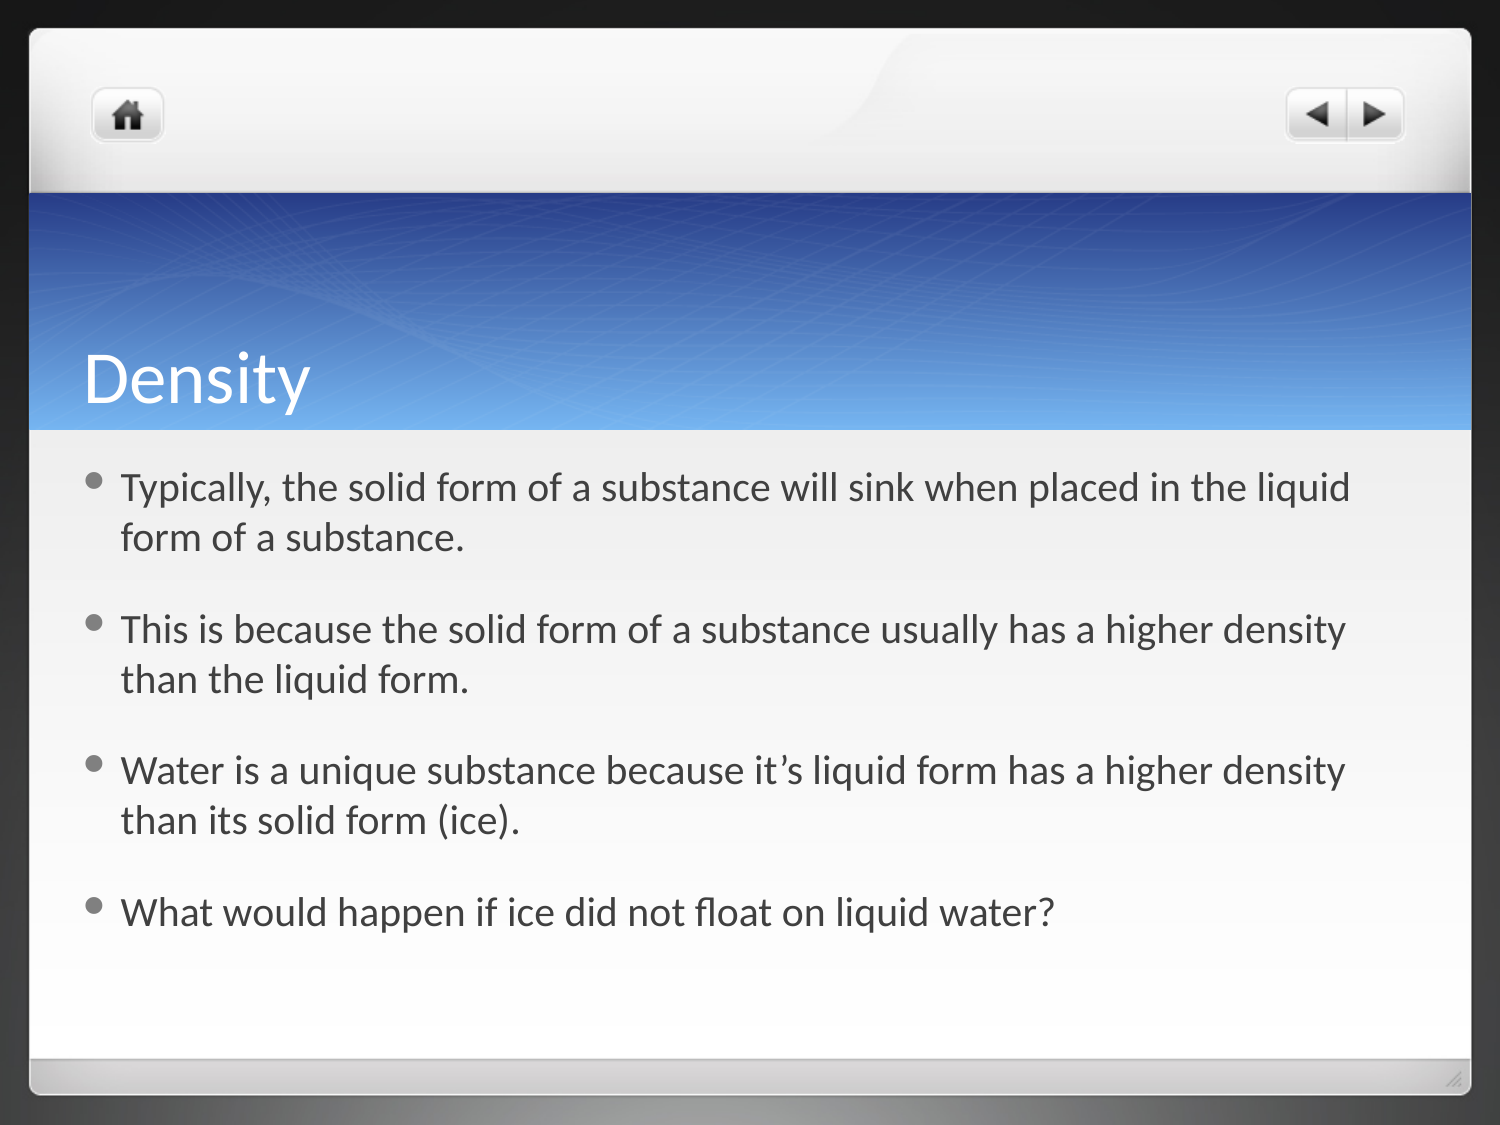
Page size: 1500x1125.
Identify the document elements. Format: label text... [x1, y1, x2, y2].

list Typically, the solid form of a substance will sink when placed in the liquid form of a substance. This is because the solid form of a substance usually has a higher density than the liquid form. Water is a unique substance because it’s liquid form has a higher density than its solid form (ice). What would happen if ice did not float on liquid water? [68, 452, 1432, 1025]
picture [0, 0, 1500, 1125]
title Density [68, 238, 1432, 427]
